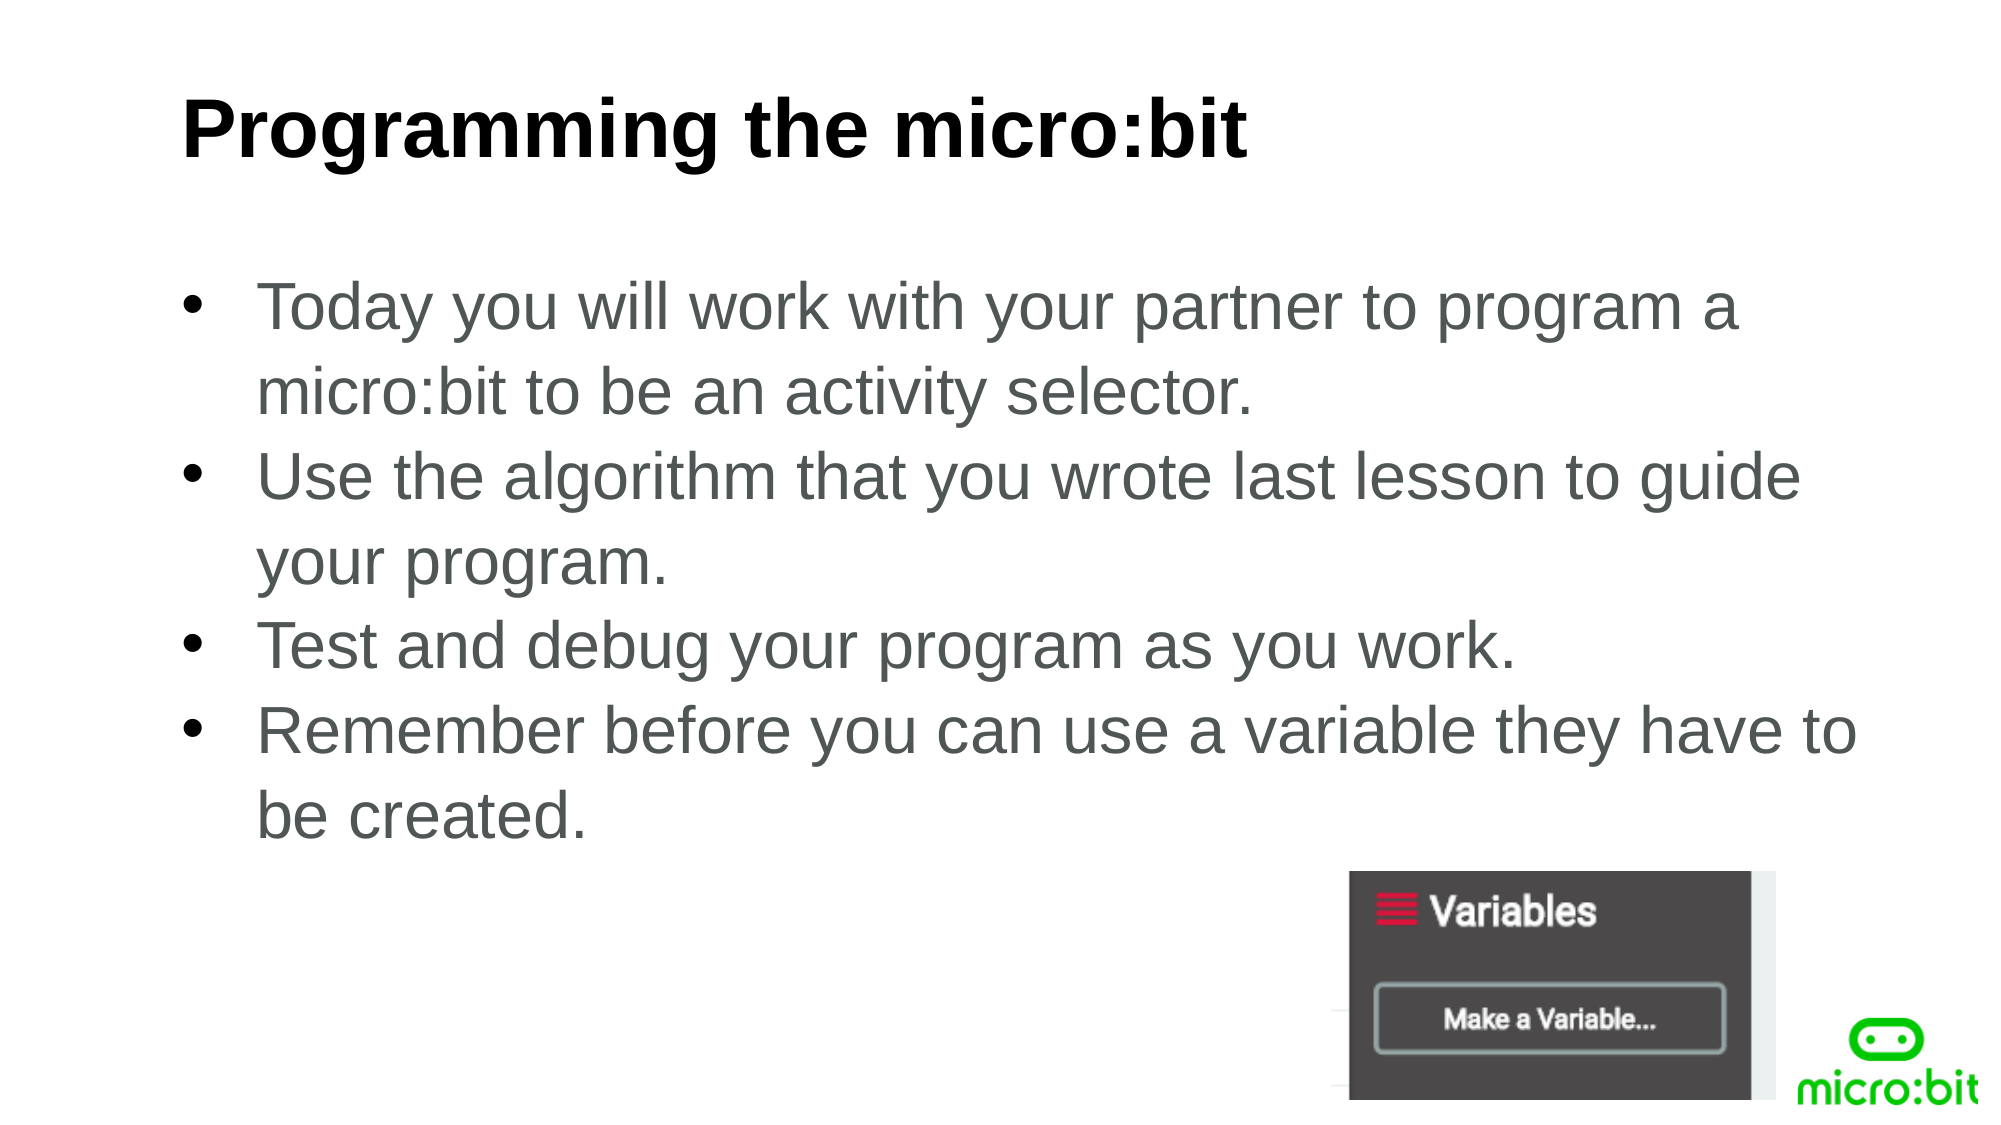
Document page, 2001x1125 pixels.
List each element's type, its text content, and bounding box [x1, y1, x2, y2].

text_box Programming the micro:bit Today you will work with your partner to program a micro:bit to be an activity selector. Use the algorithm that you wrote last lesson to guide your program. Test and debug your program as you work. Remember before you can use a variable they have to be created. [166, 60, 1888, 884]
picture [1331, 871, 1777, 1100]
picture [1797, 1017, 1978, 1106]
